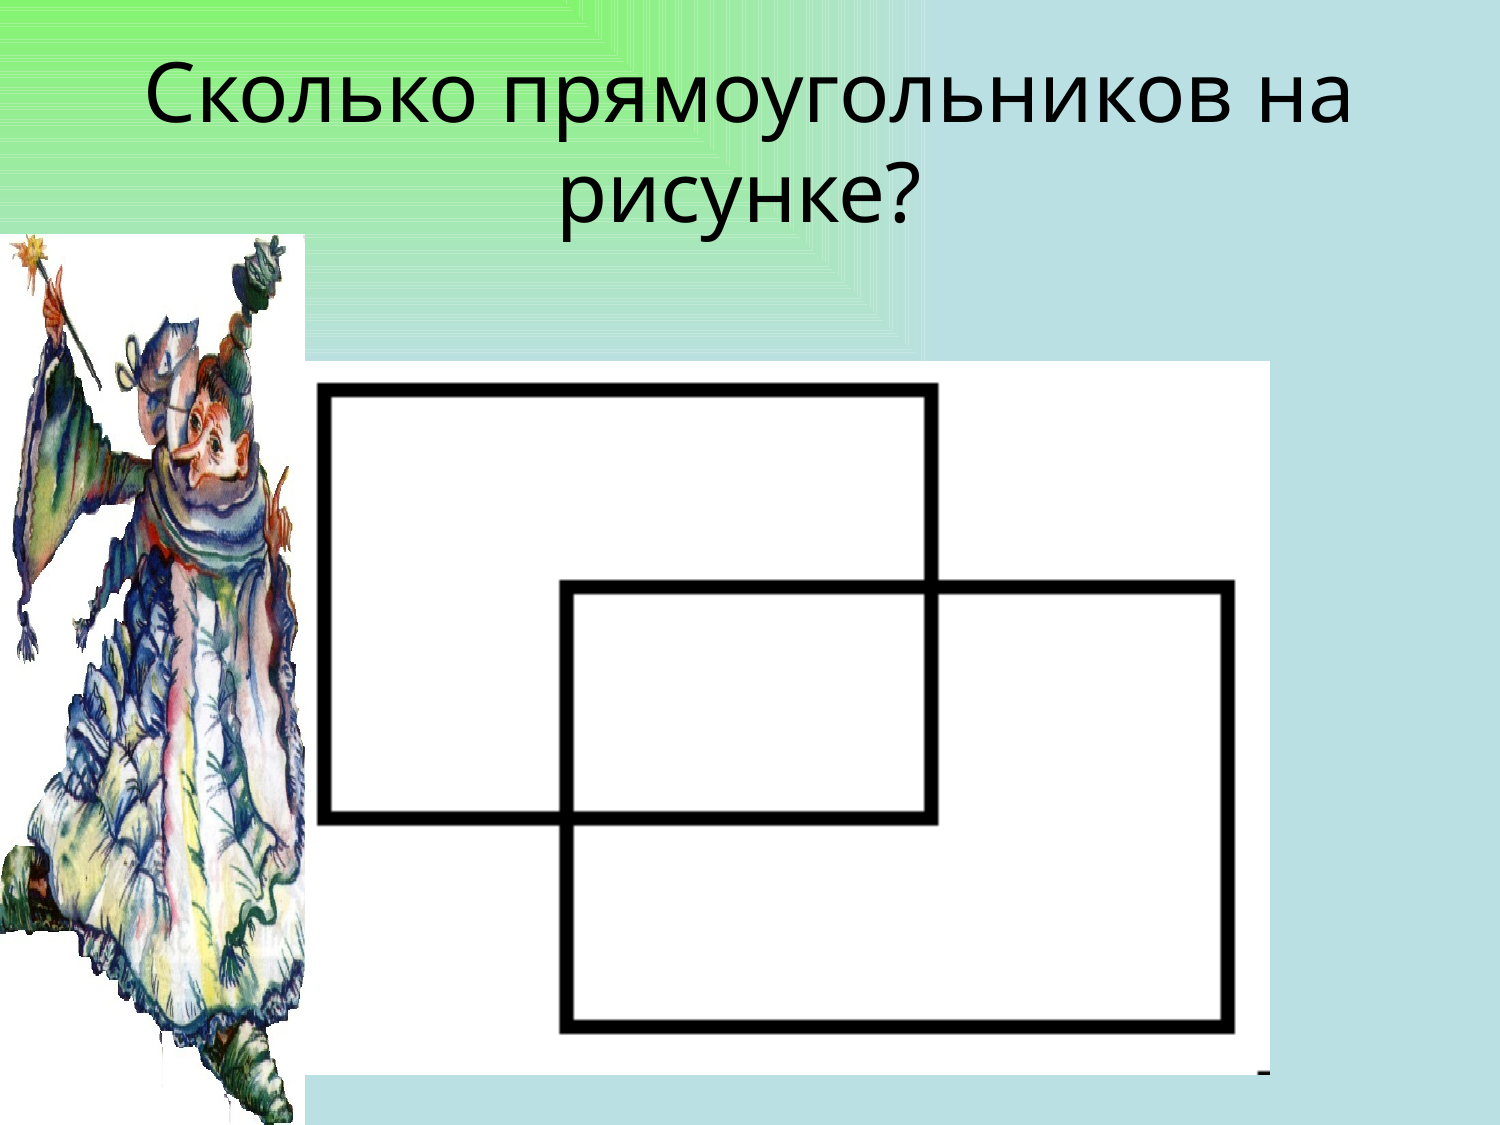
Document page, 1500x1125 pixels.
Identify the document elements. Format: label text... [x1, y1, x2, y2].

title Сколько прямоугольников на рисунке? [74, 44, 1426, 233]
picture [0, 234, 1270, 1125]
